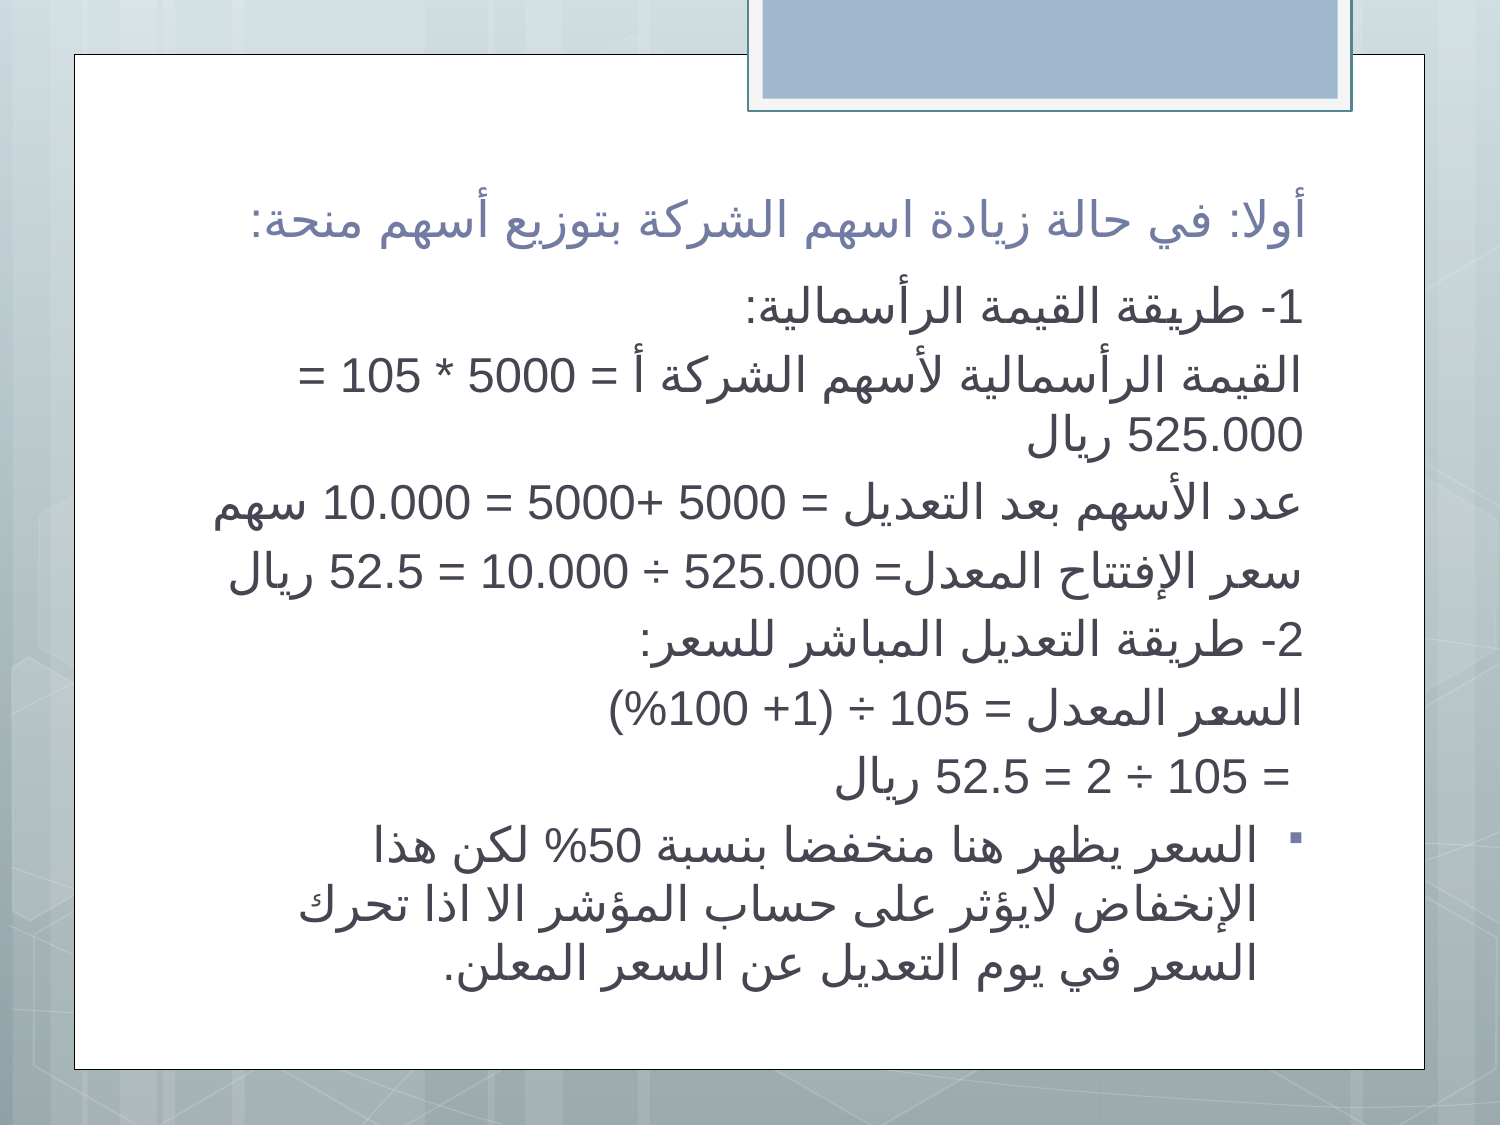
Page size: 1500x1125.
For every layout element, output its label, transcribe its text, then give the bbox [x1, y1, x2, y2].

title أولا: في حالة زيادة اسهم الشركة بتوزيع أسهم منحة: [171, 168, 1324, 256]
list 1- طريقة القيمة الرأسمالية: القيمة الرأسمالية لأسهم الشركة أ = 5000 * 105 = 525.000 ريال عدد الأسهم بعد التعديل = 5000 +5000 = 10.000 سهم سعر الإفتتاح المعدل= 525.000 ÷ 10.000 = 52.5 ريال 2- طريقة التعديل المباشر للسعر: السعر المعدل = 105 ÷ (1+ 100%) = 105 ÷ 2 = 52.5 ريال السعر يظهر هنا منخفضا بنسبة 50% لكن هذا الإنخفاض لايؤثر على حساب المؤشر الا اذا تحرك السعر في يوم التعديل عن السعر المعلن. [159, 267, 1331, 1000]
